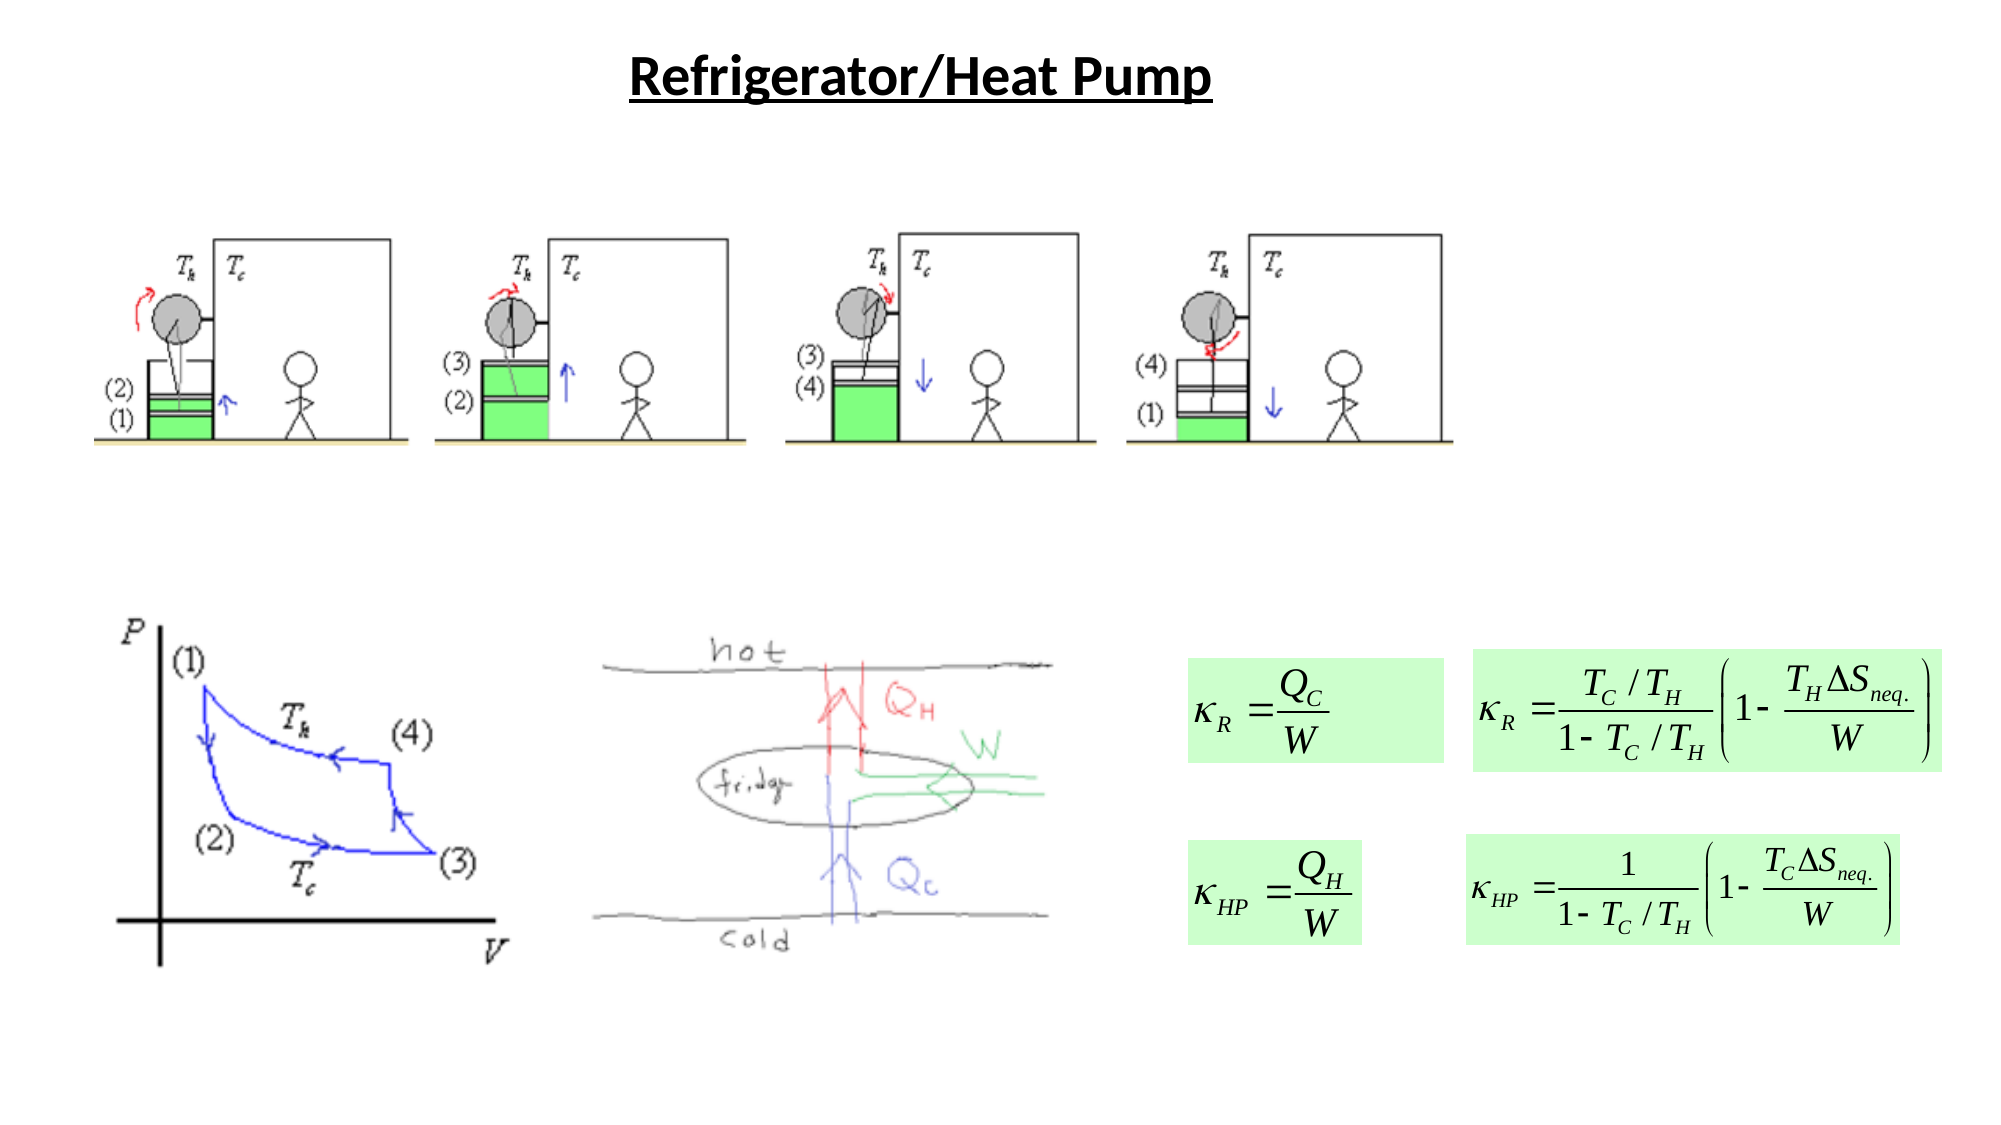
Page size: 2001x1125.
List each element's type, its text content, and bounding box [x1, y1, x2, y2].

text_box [1187, 839, 1362, 946]
picture [94, 223, 1474, 460]
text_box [1466, 833, 1901, 945]
picture [90, 589, 538, 1007]
picture [566, 626, 1093, 970]
text_box Refrigerator/Heat Pump [614, 29, 1251, 114]
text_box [1472, 649, 1942, 773]
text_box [1187, 657, 1445, 763]
